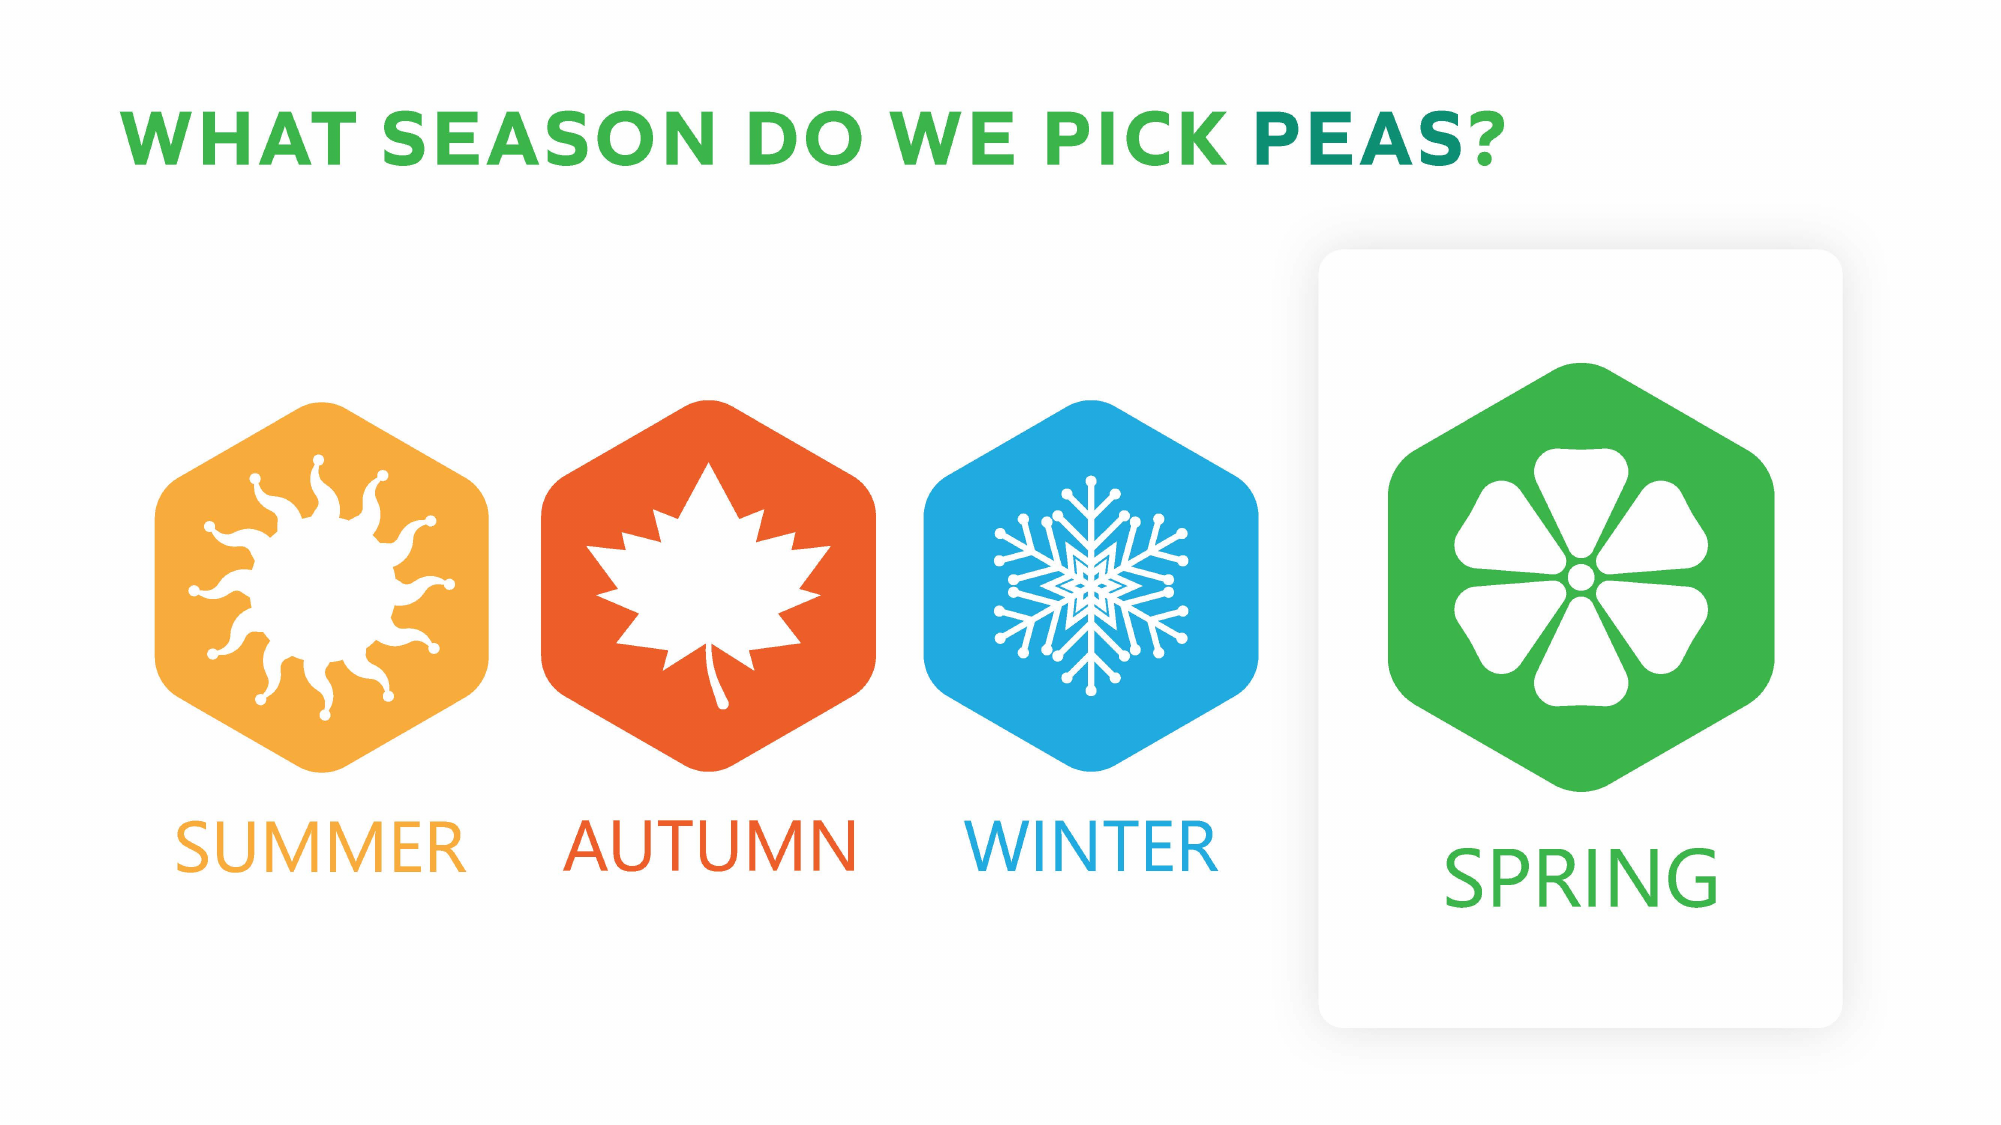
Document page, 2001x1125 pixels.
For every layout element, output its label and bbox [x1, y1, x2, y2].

list [0, 0, 2000, 1125]
